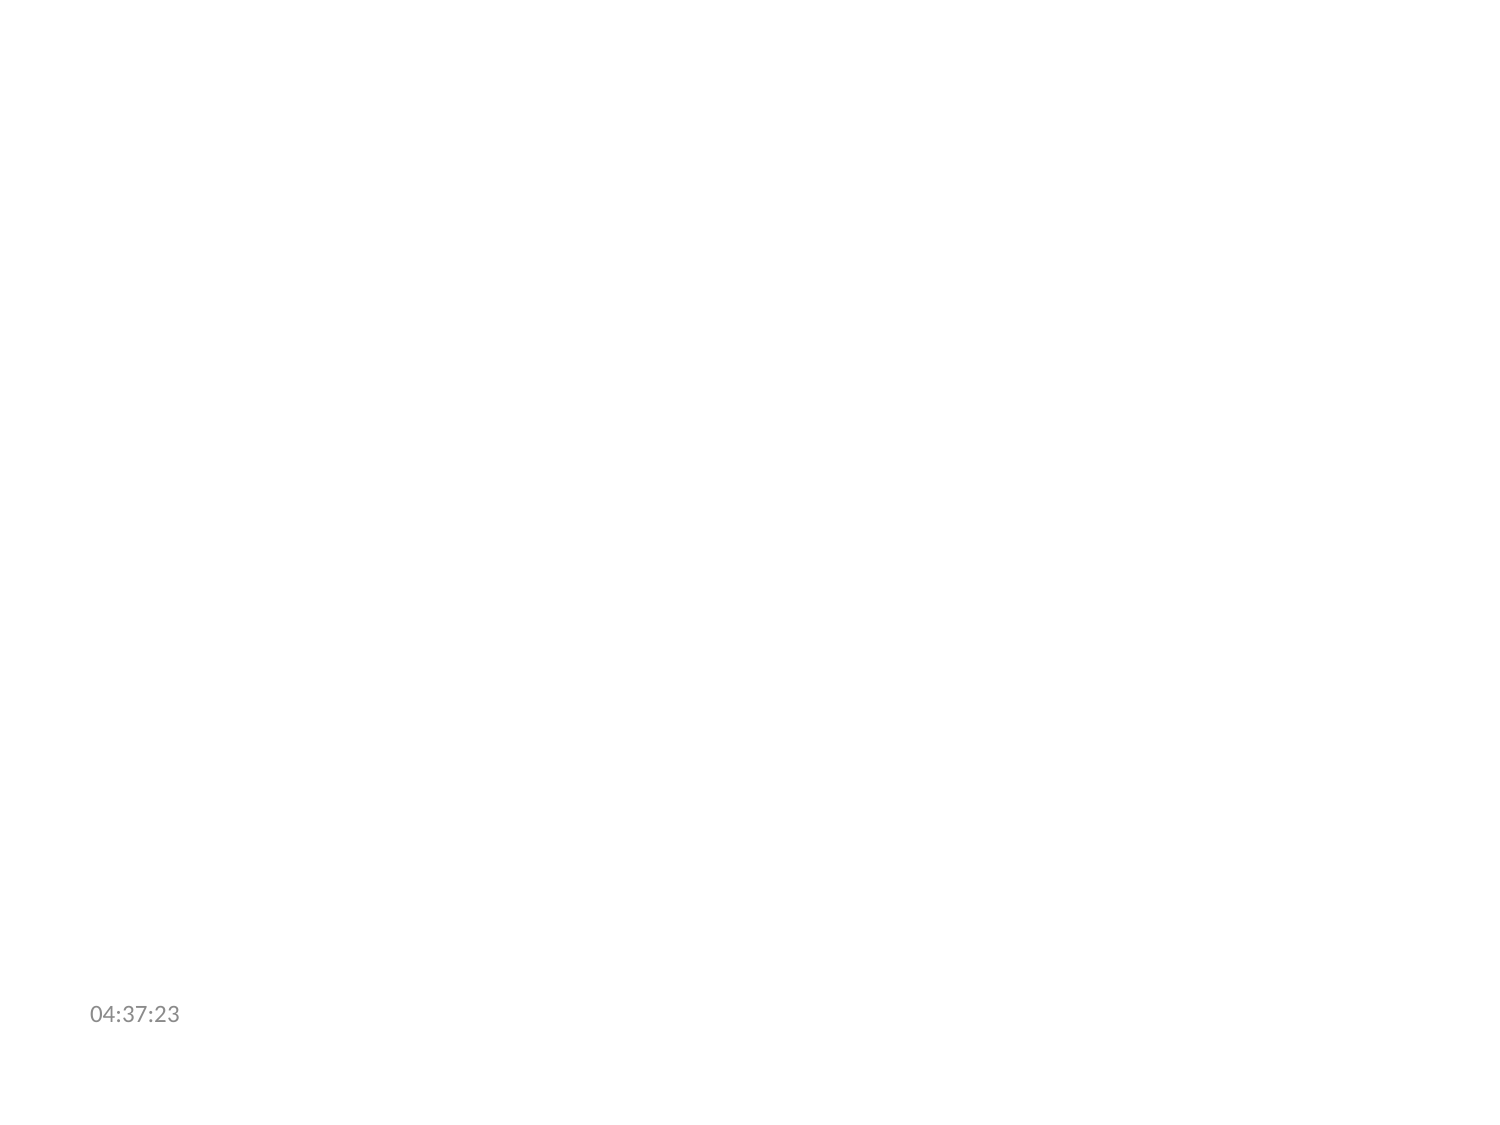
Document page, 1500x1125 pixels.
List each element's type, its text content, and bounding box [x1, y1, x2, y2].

text_box 15:35:09 [75, 982, 425, 1043]
